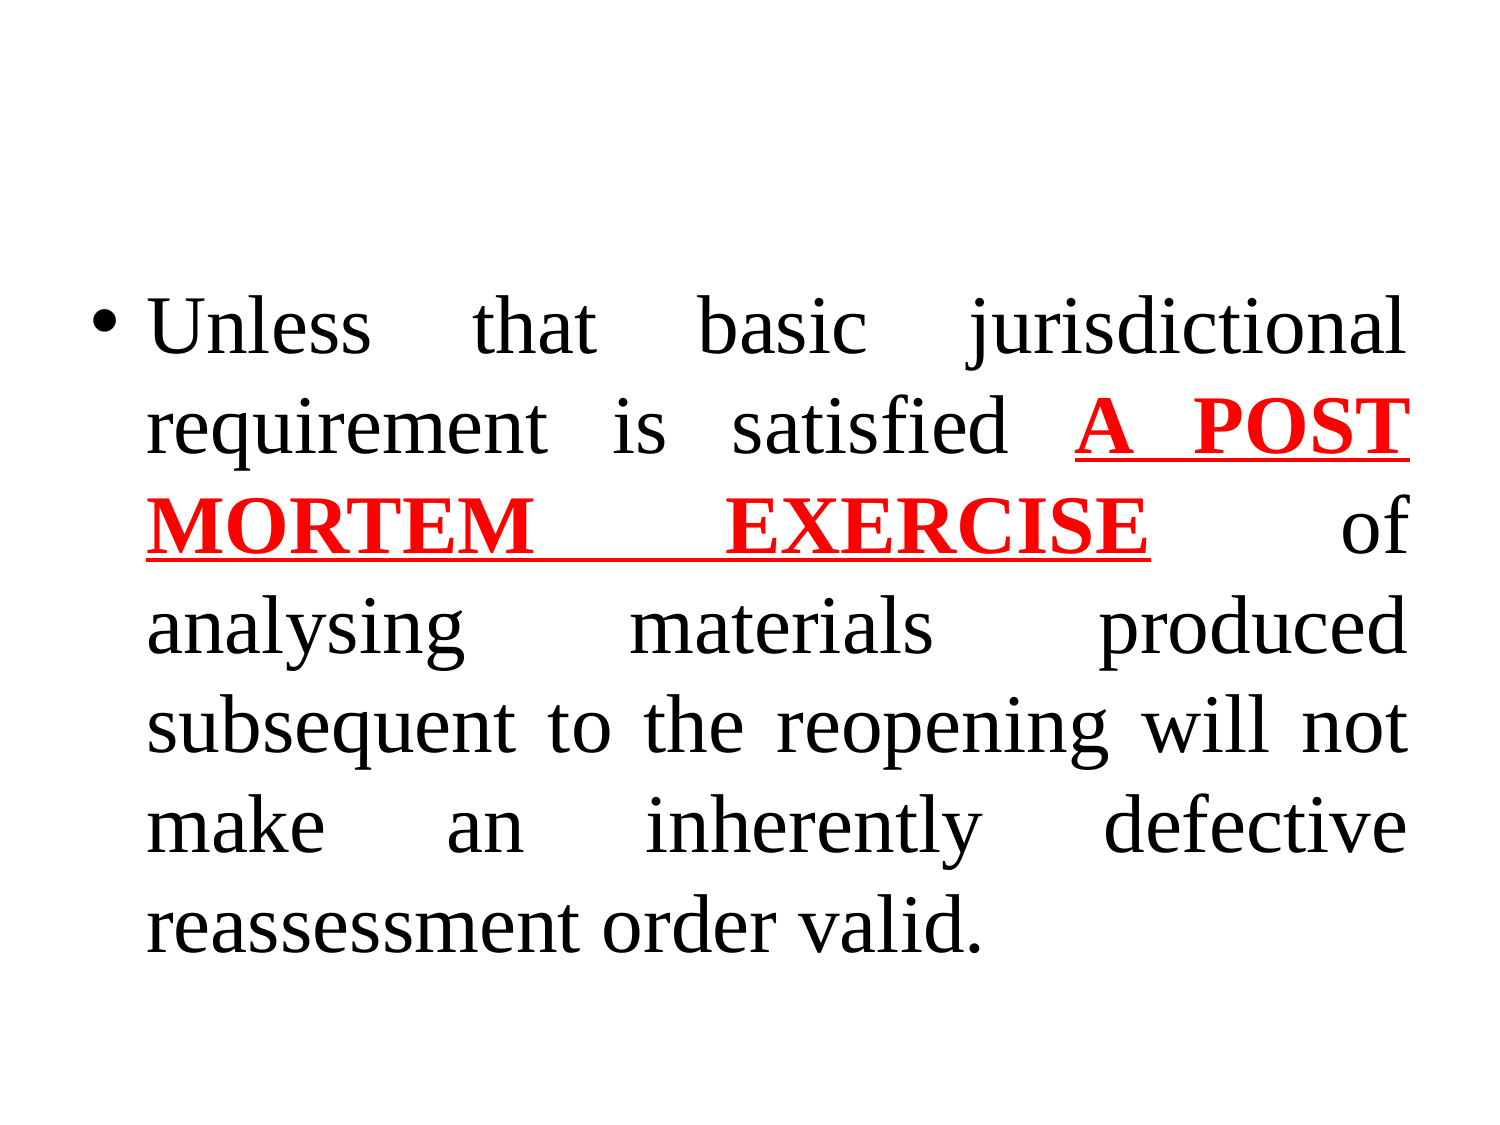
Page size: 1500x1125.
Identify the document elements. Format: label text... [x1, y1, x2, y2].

list Unless that basic jurisdictional requirement is satisfied A POST MORTEM EXERCISE of analysing materials produced subsequent to the reopening will not make an inherently defective reassessment order valid. [75, 262, 1425, 1005]
